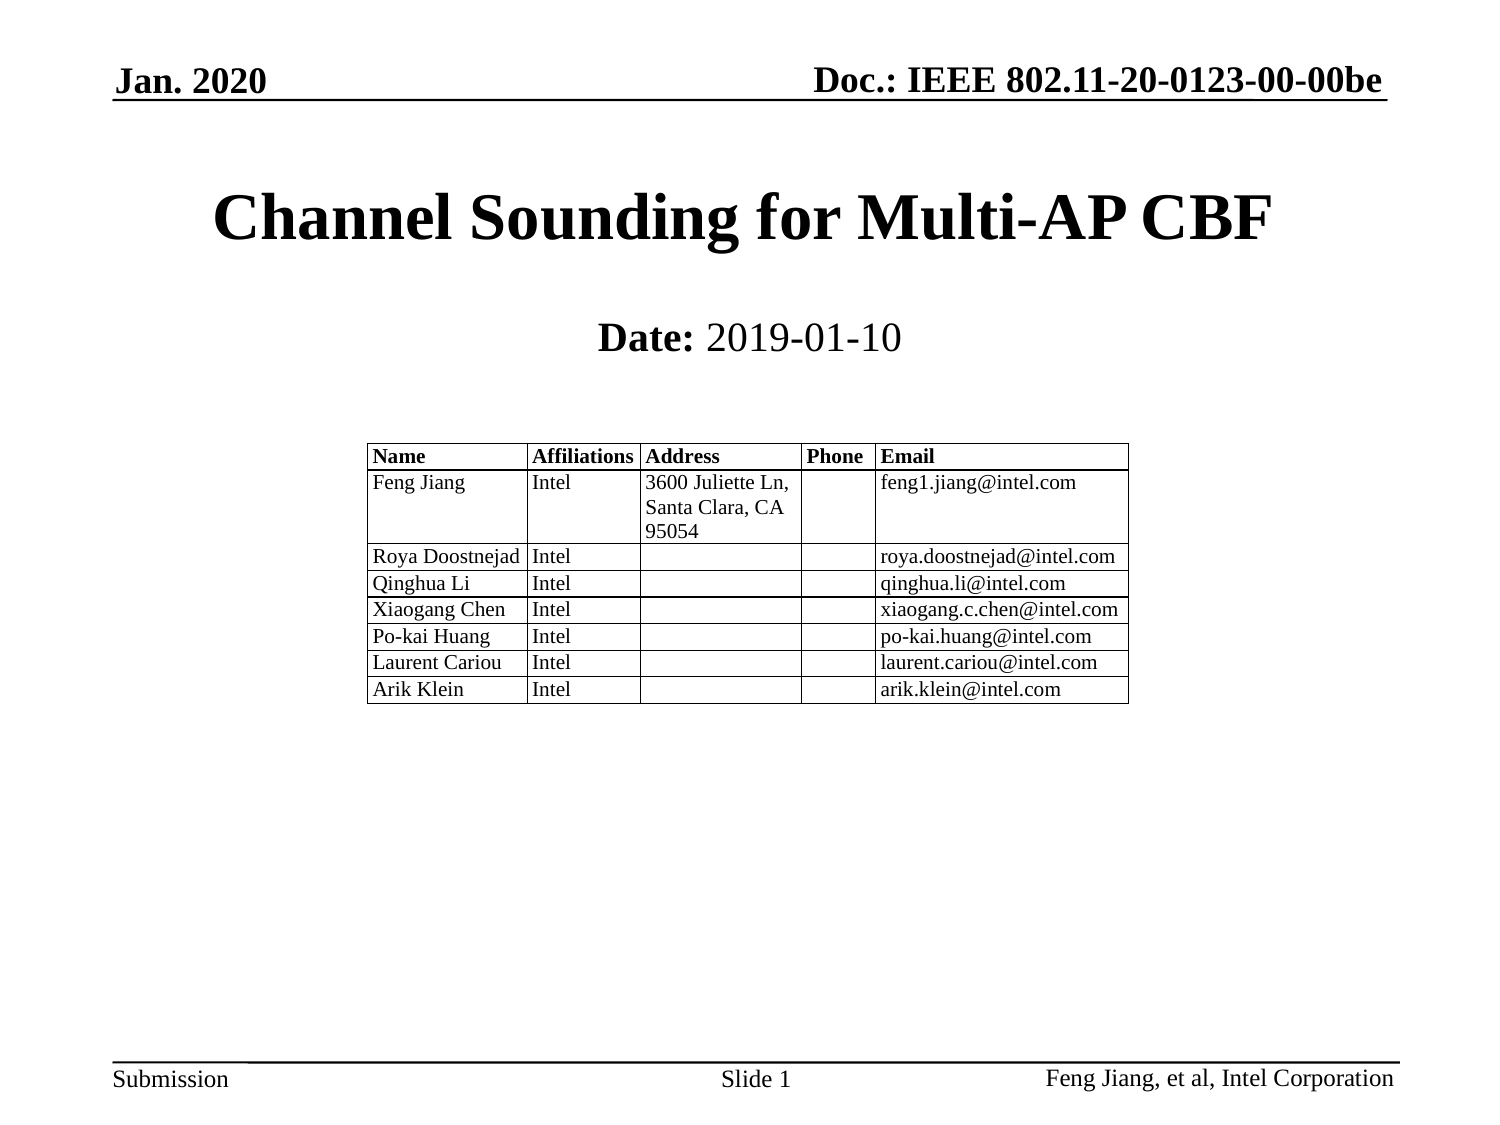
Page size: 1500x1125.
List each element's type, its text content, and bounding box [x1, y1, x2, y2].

title Channel Sounding for Multi-AP CBF [17, 125, 1471, 301]
slide_number Slide 1 [712, 1061, 800, 1093]
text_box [359, 442, 1167, 779]
list Date: 2019-01-10 [112, 302, 1388, 366]
text_box Jan. 2020 [100, 48, 372, 102]
